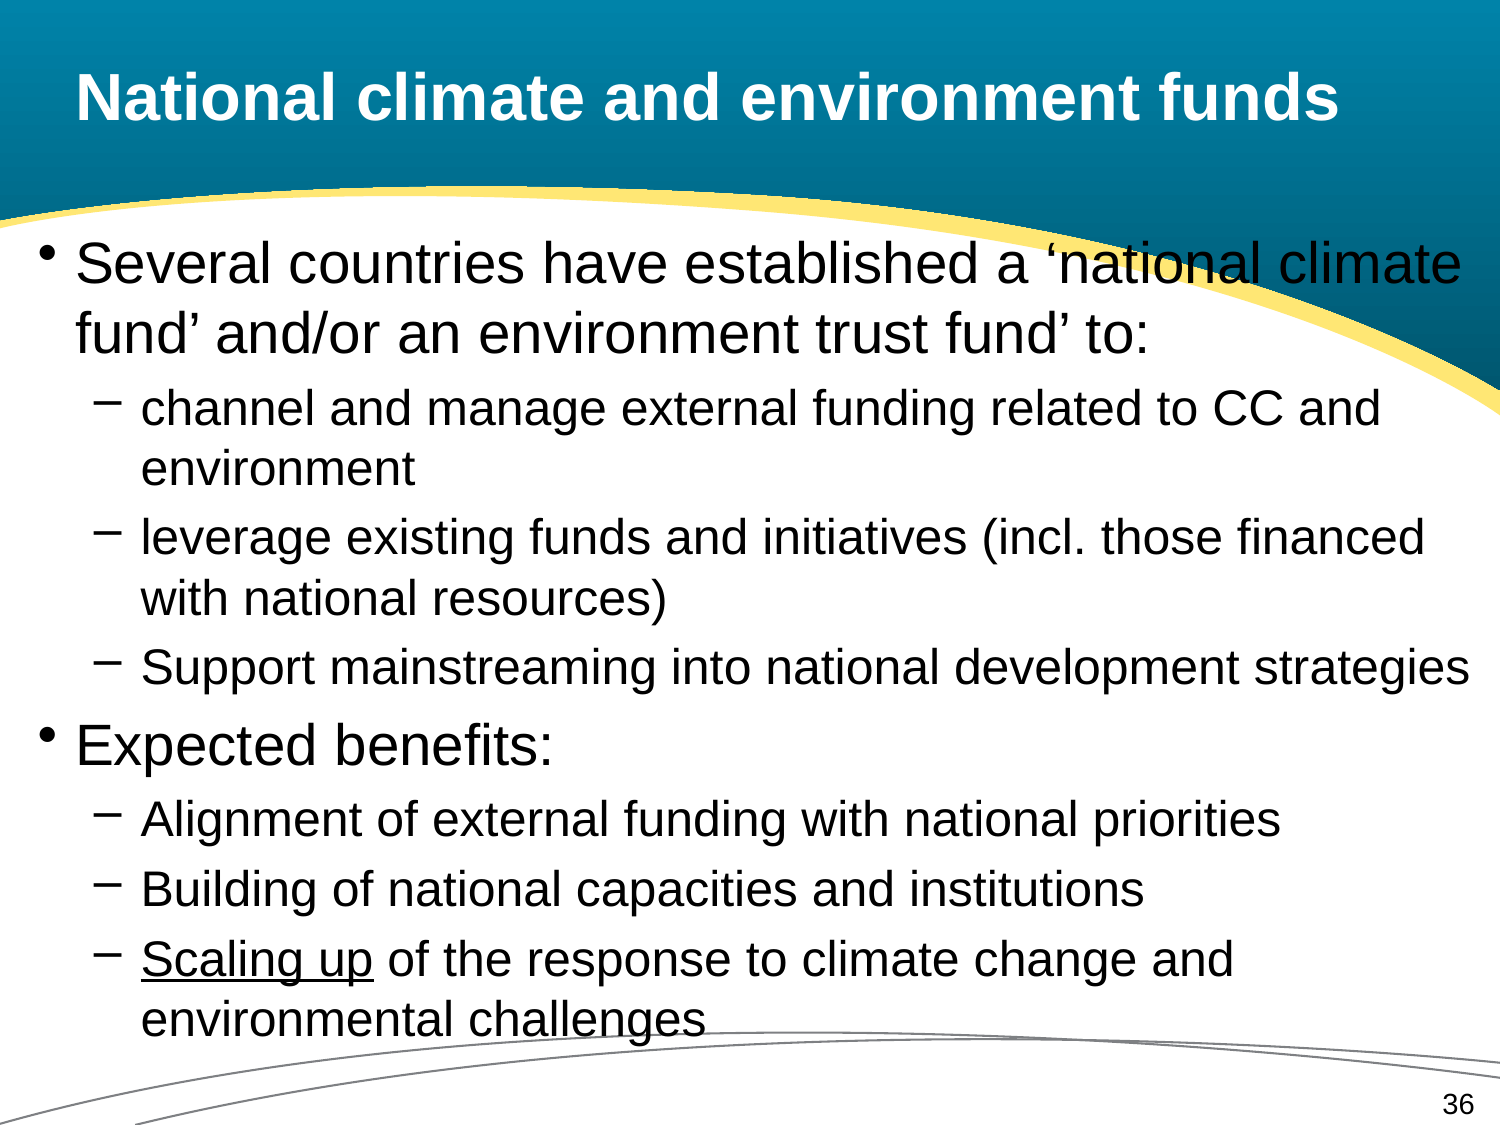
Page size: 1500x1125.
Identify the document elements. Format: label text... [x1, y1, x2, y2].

title National climate and environment funds [74, 0, 1476, 188]
list Several countries have established a ‘national climate fund’ and/or an environment trust fund’ to: channel and manage external funding related to CC and environment leverage existing funds and initiatives (incl. those financed with national resources) Support mainstreaming into national development strategies Expected benefits: Alignment of external funding with national priorities Building of national capacities and institutions Scaling up of the response to climate change and environmental challenges [37, 224, 1476, 1013]
slide_number 36 [1124, 1084, 1476, 1113]
